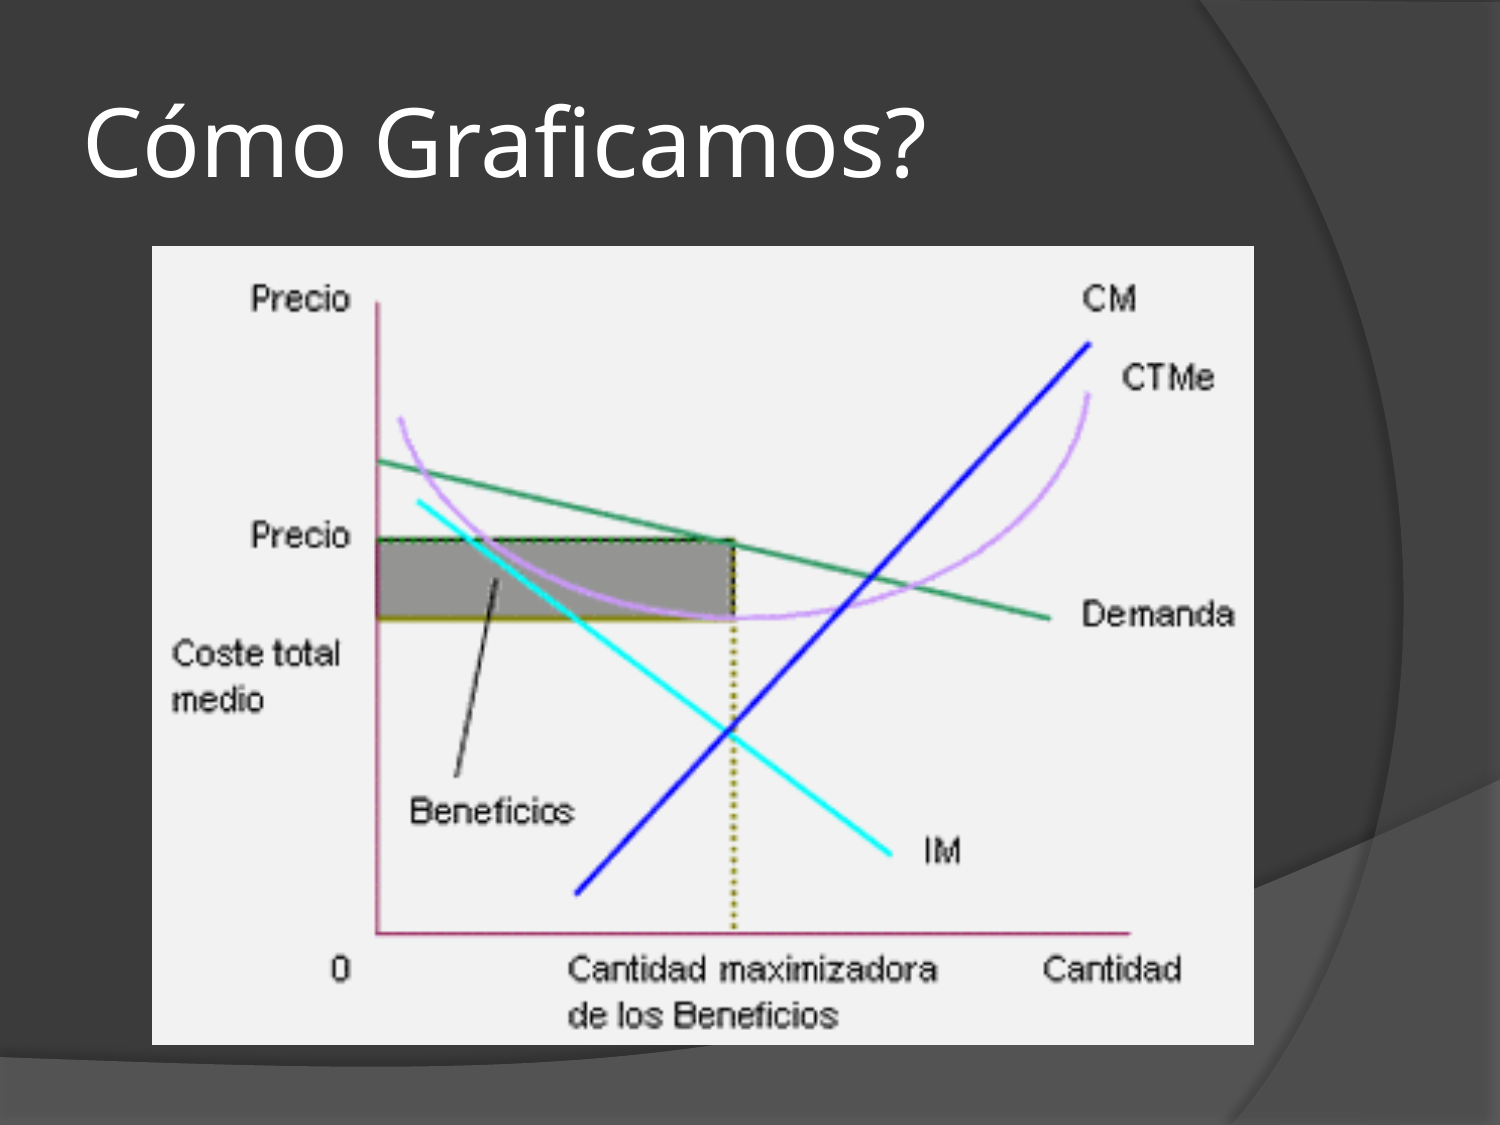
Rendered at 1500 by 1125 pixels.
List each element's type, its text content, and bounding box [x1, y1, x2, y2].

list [152, 245, 1255, 1046]
title Cómo Graficamos? [75, 45, 1300, 233]
